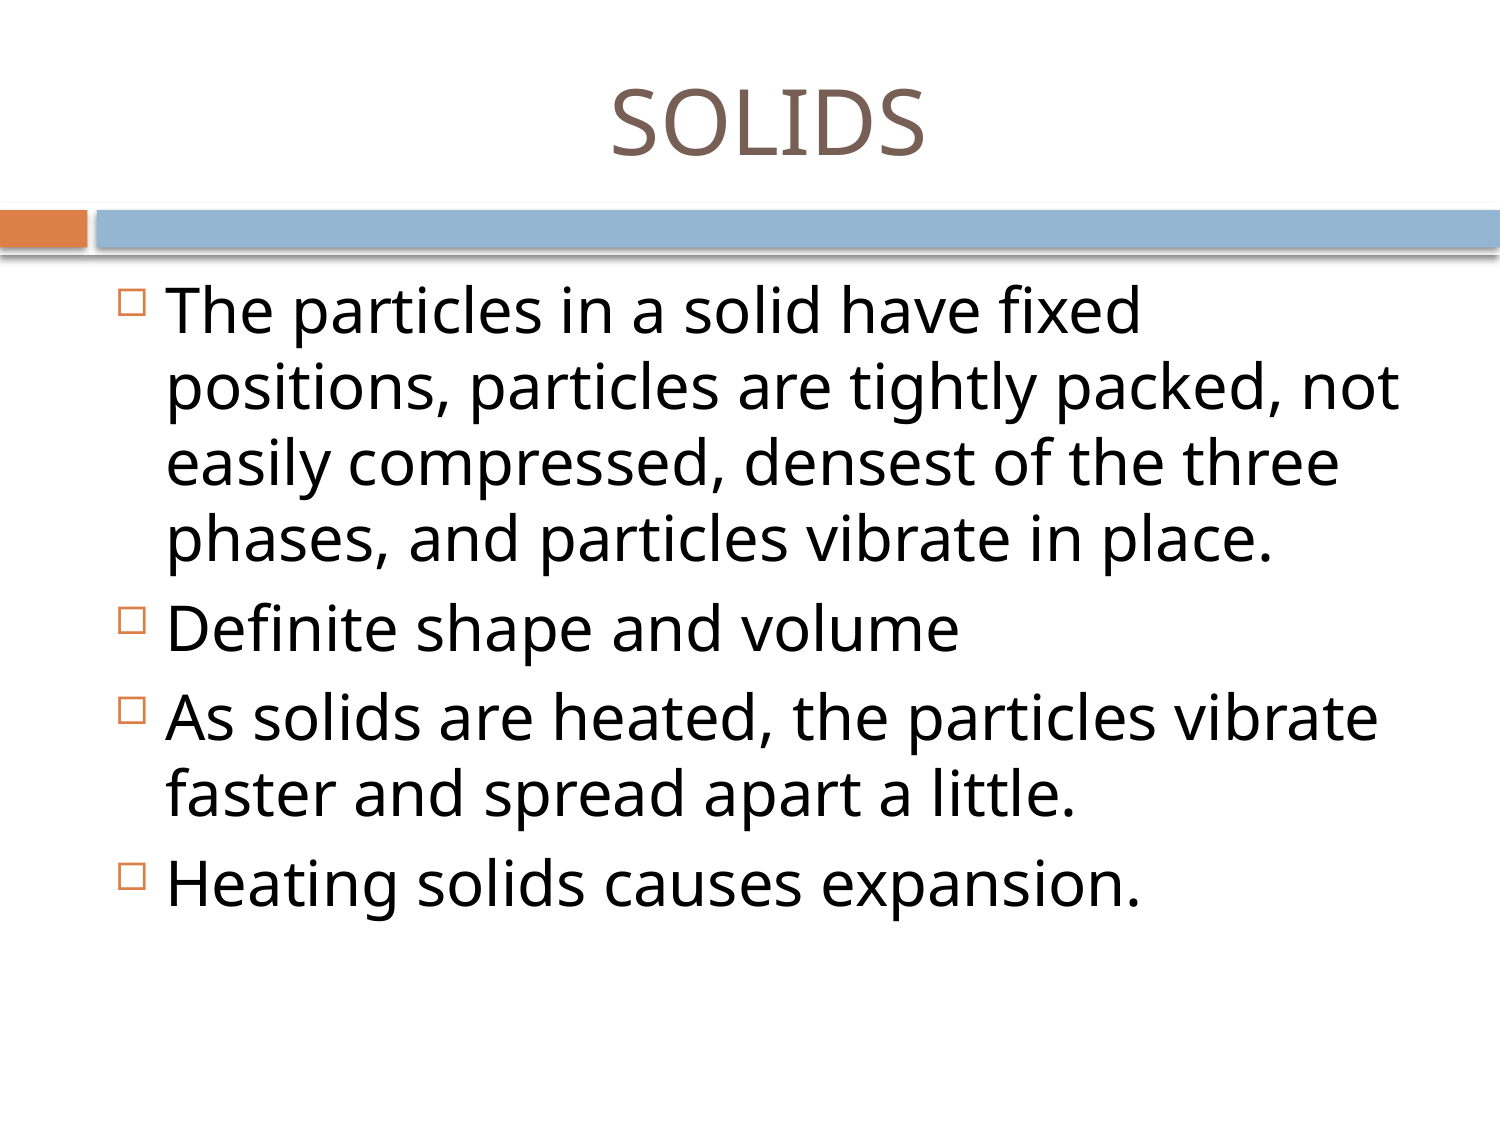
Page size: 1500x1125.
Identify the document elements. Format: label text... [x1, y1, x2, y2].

title SOLIDS [100, 37, 1438, 200]
list The particles in a solid have fixed positions, particles are tightly packed, not easily compressed, densest of the three phases, and particles vibrate in place. Definite shape and volume As solids are heated, the particles vibrate faster and spread apart a little. Heating solids causes expansion. [100, 262, 1438, 1000]
